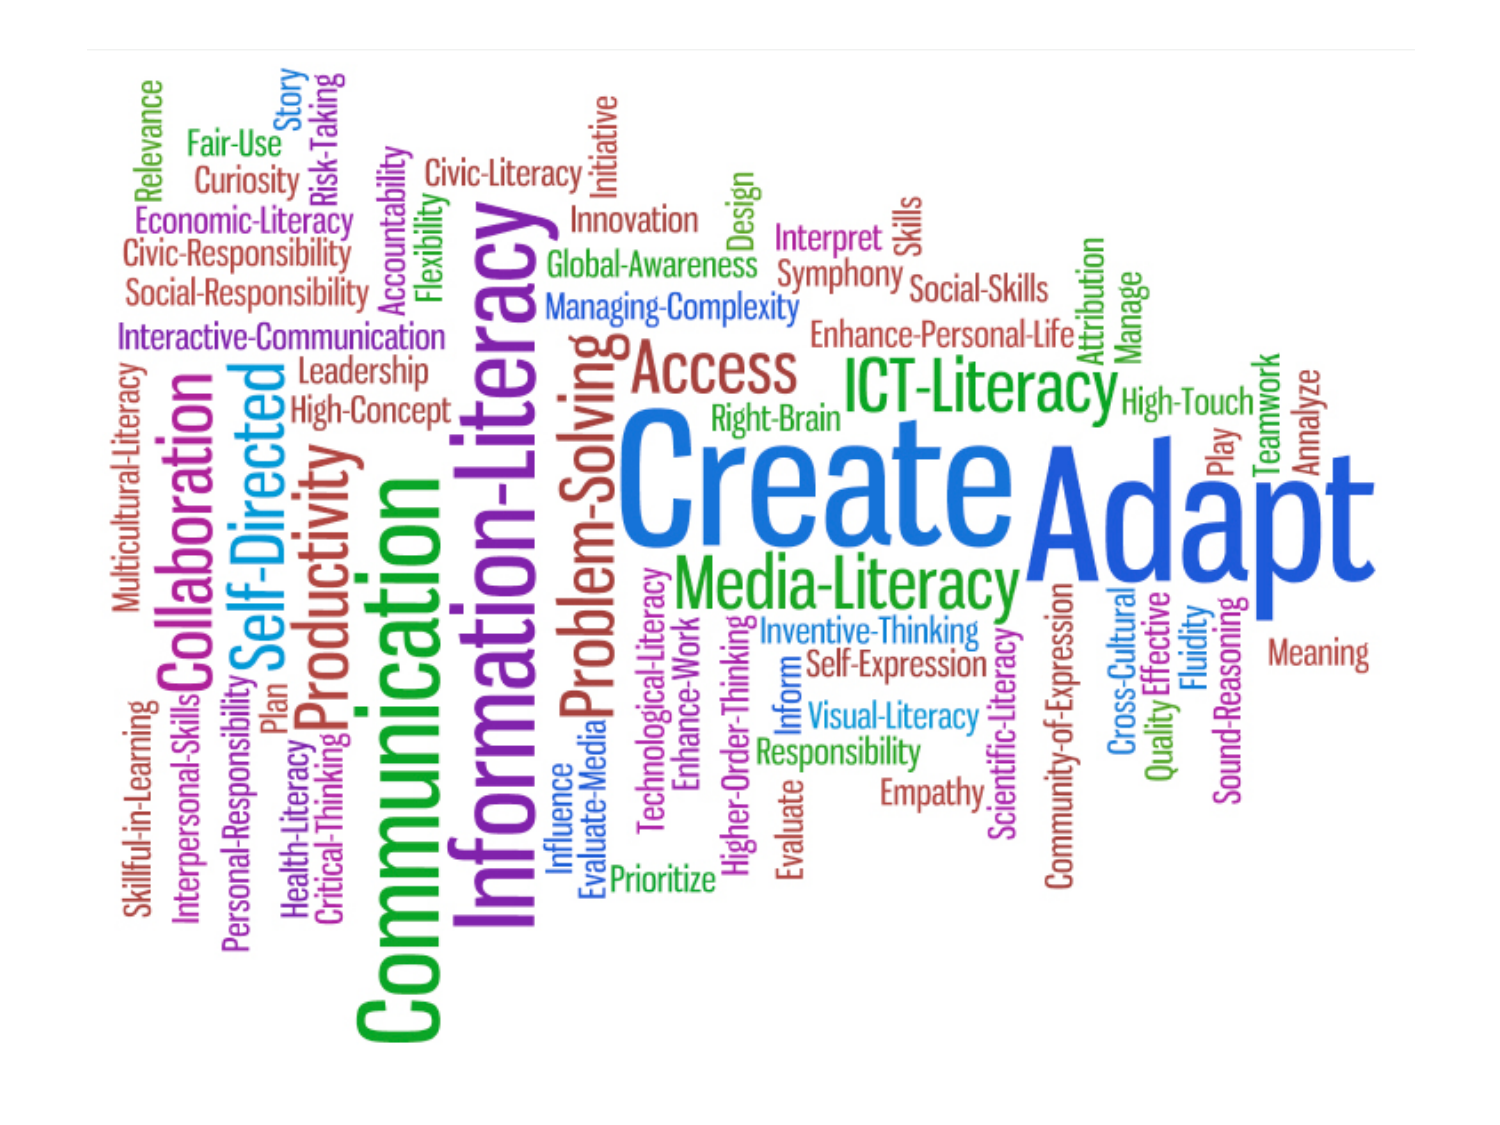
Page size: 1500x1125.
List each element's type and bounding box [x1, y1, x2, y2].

picture [87, 49, 1415, 1076]
